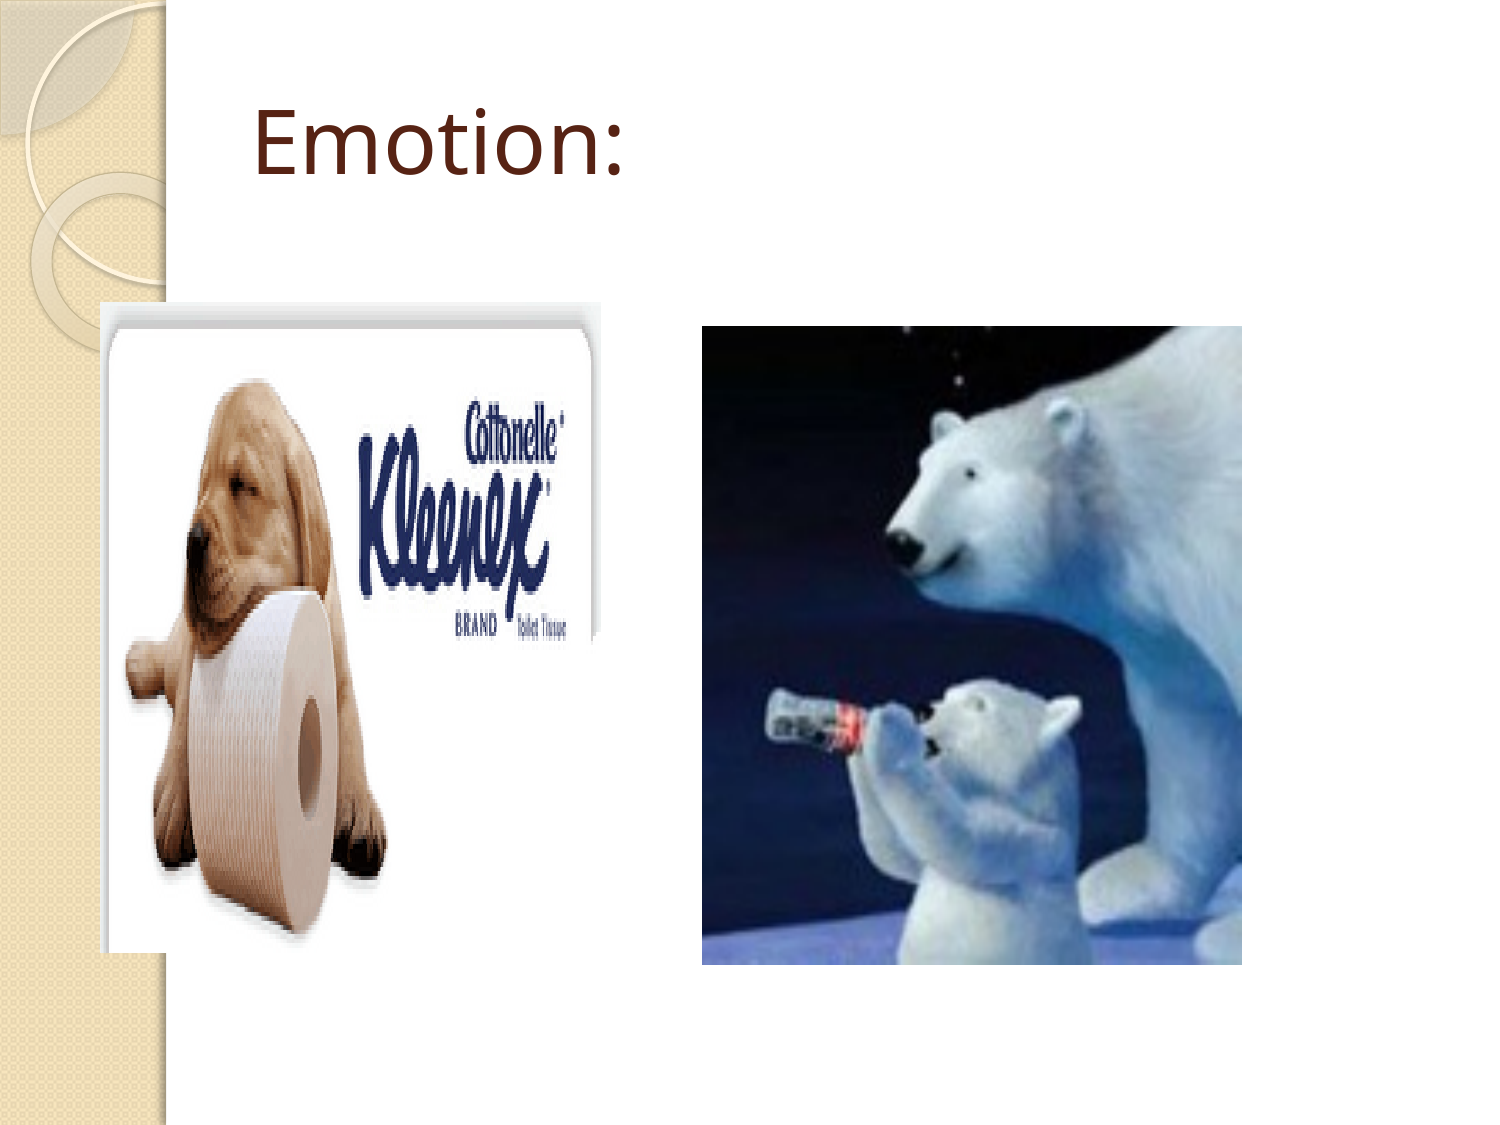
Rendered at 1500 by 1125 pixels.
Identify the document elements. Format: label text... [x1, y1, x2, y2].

picture [702, 326, 1242, 965]
title Emotion: [235, 45, 1466, 233]
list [100, 302, 601, 953]
